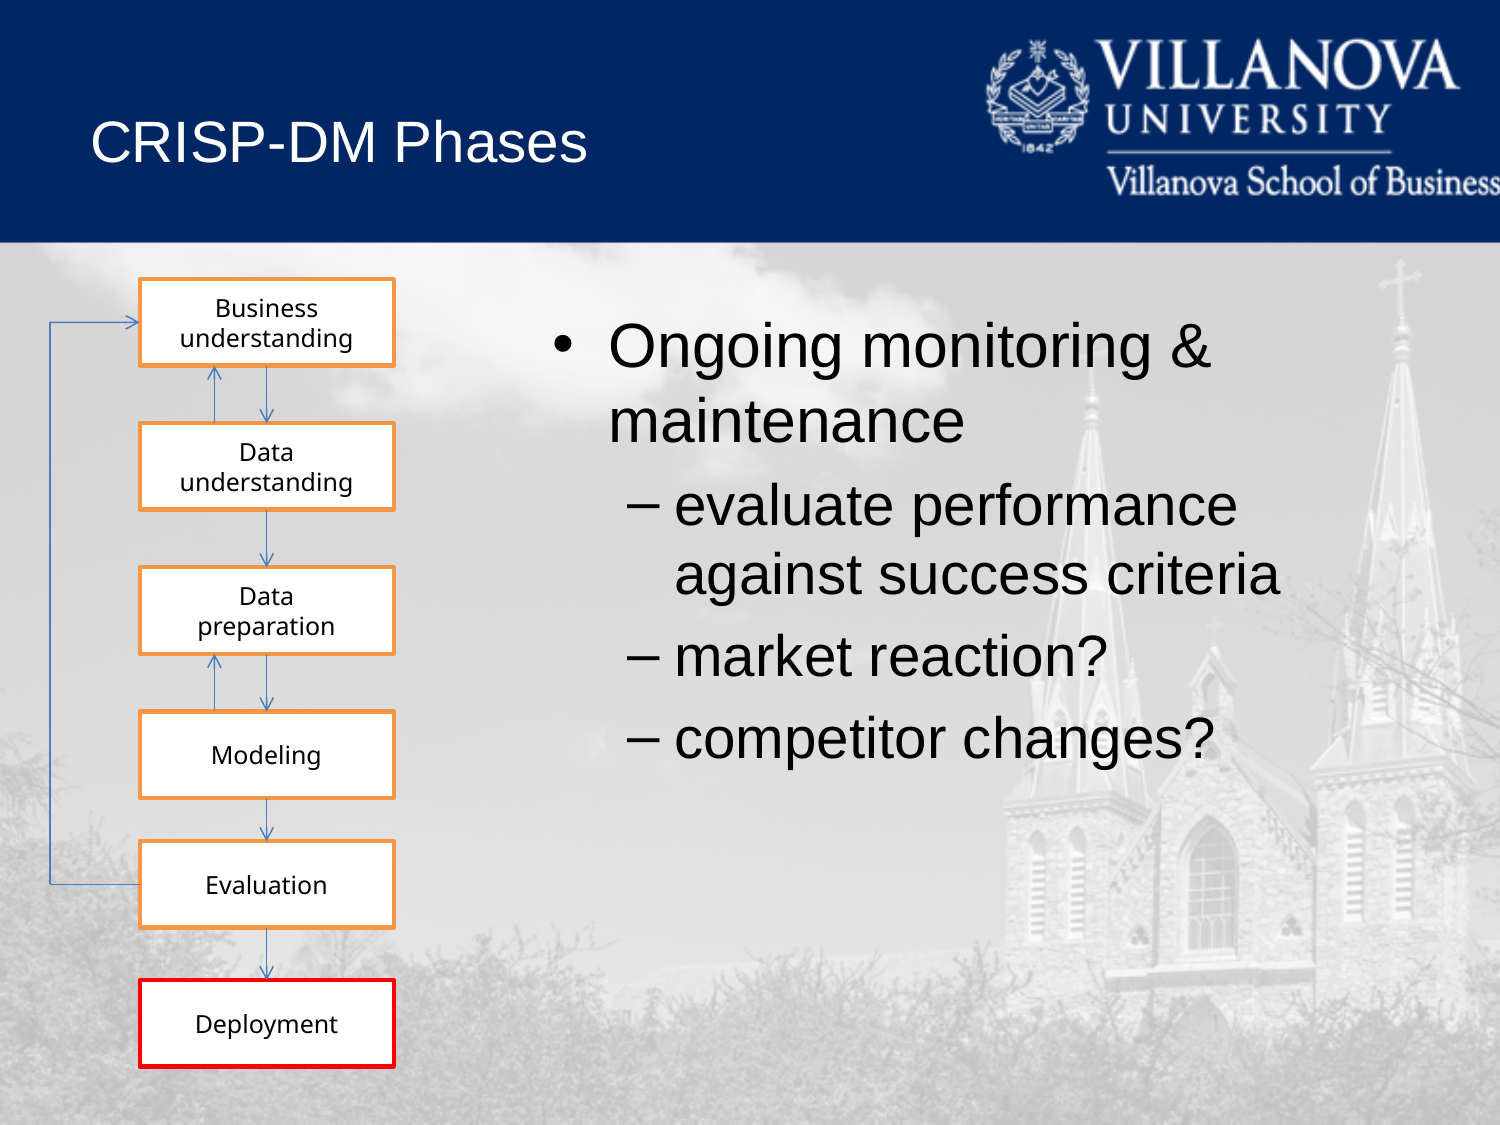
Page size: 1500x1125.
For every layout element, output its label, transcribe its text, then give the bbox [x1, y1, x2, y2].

list Ongoing monitoring & maintenance evaluate performance against success criteria market reaction? competitor changes? [537, 297, 1425, 1024]
picture [0, 0, 1500, 1125]
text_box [49, 278, 394, 1067]
title CRISP-DM Phases [75, 45, 1425, 233]
